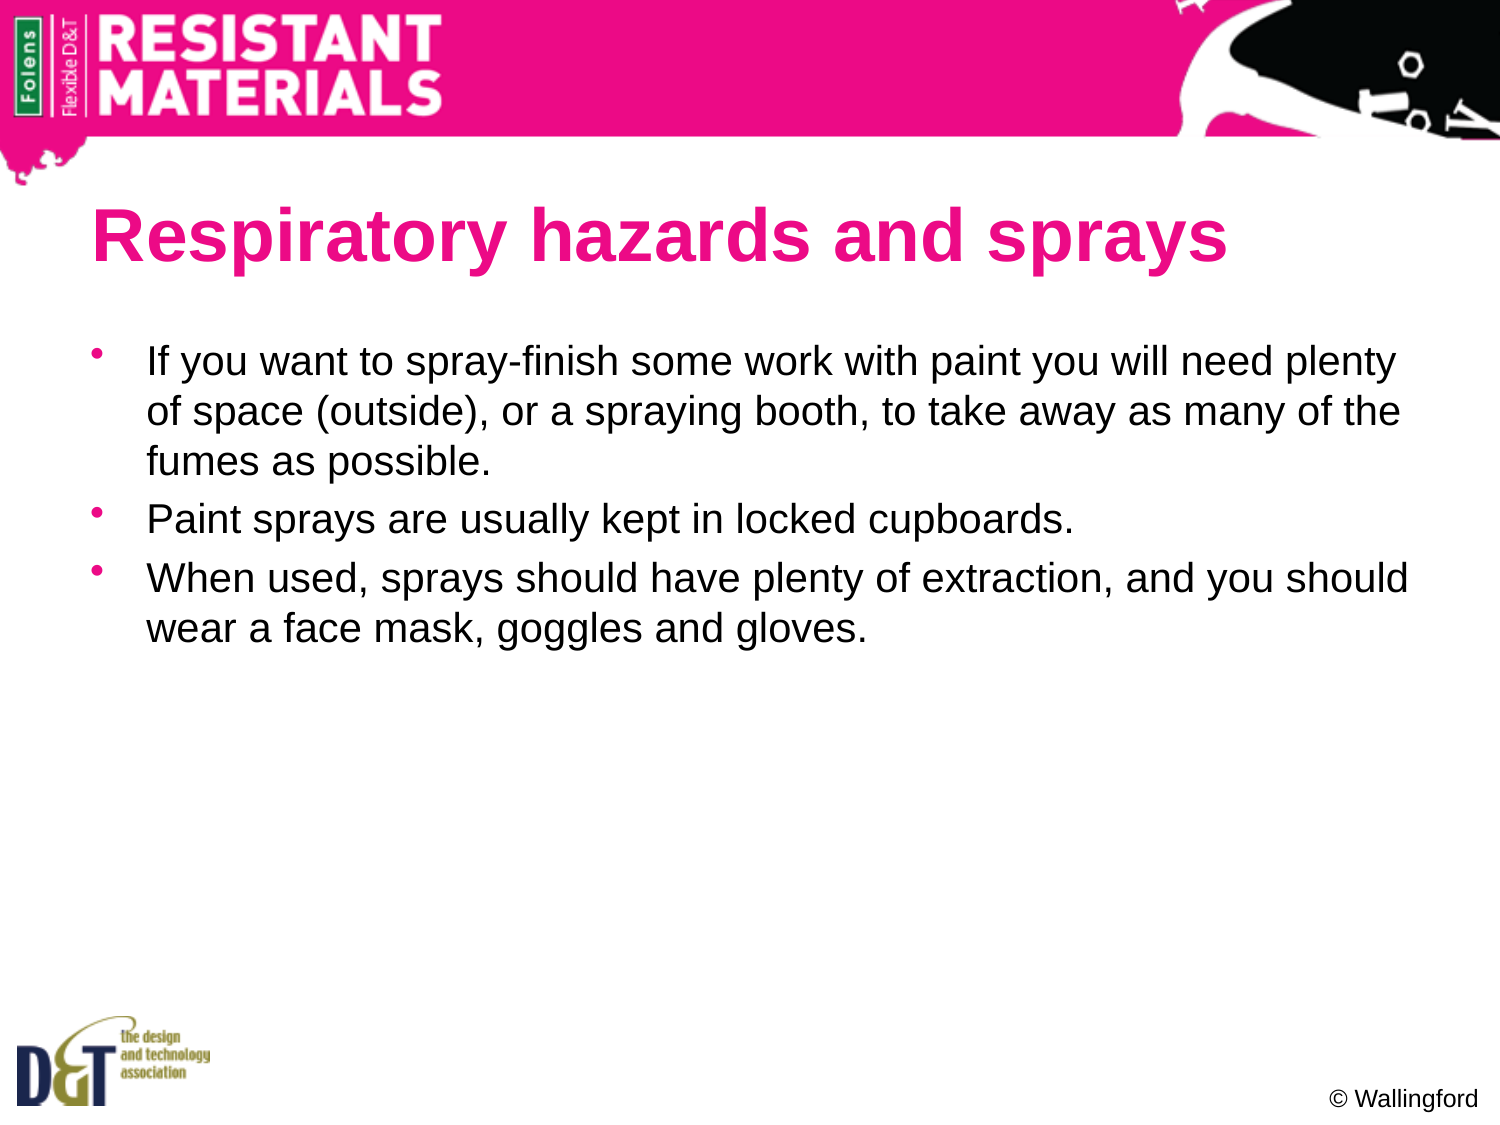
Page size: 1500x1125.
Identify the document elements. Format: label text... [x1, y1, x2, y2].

list If you want to spray-finish some work with paint you will need plenty of space (outside), or a spraying booth, to take away as many of the fumes as possible. Paint sprays are usually kept in locked cupboards. When used, sprays should have plenty of extraction, and you should wear a face mask, goggles and gloves. [75, 326, 1425, 1005]
text_box © Wallingford [1257, 1074, 1495, 1125]
title Respiratory hazards and sprays [76, 160, 1427, 301]
picture [0, 0, 1500, 1125]
